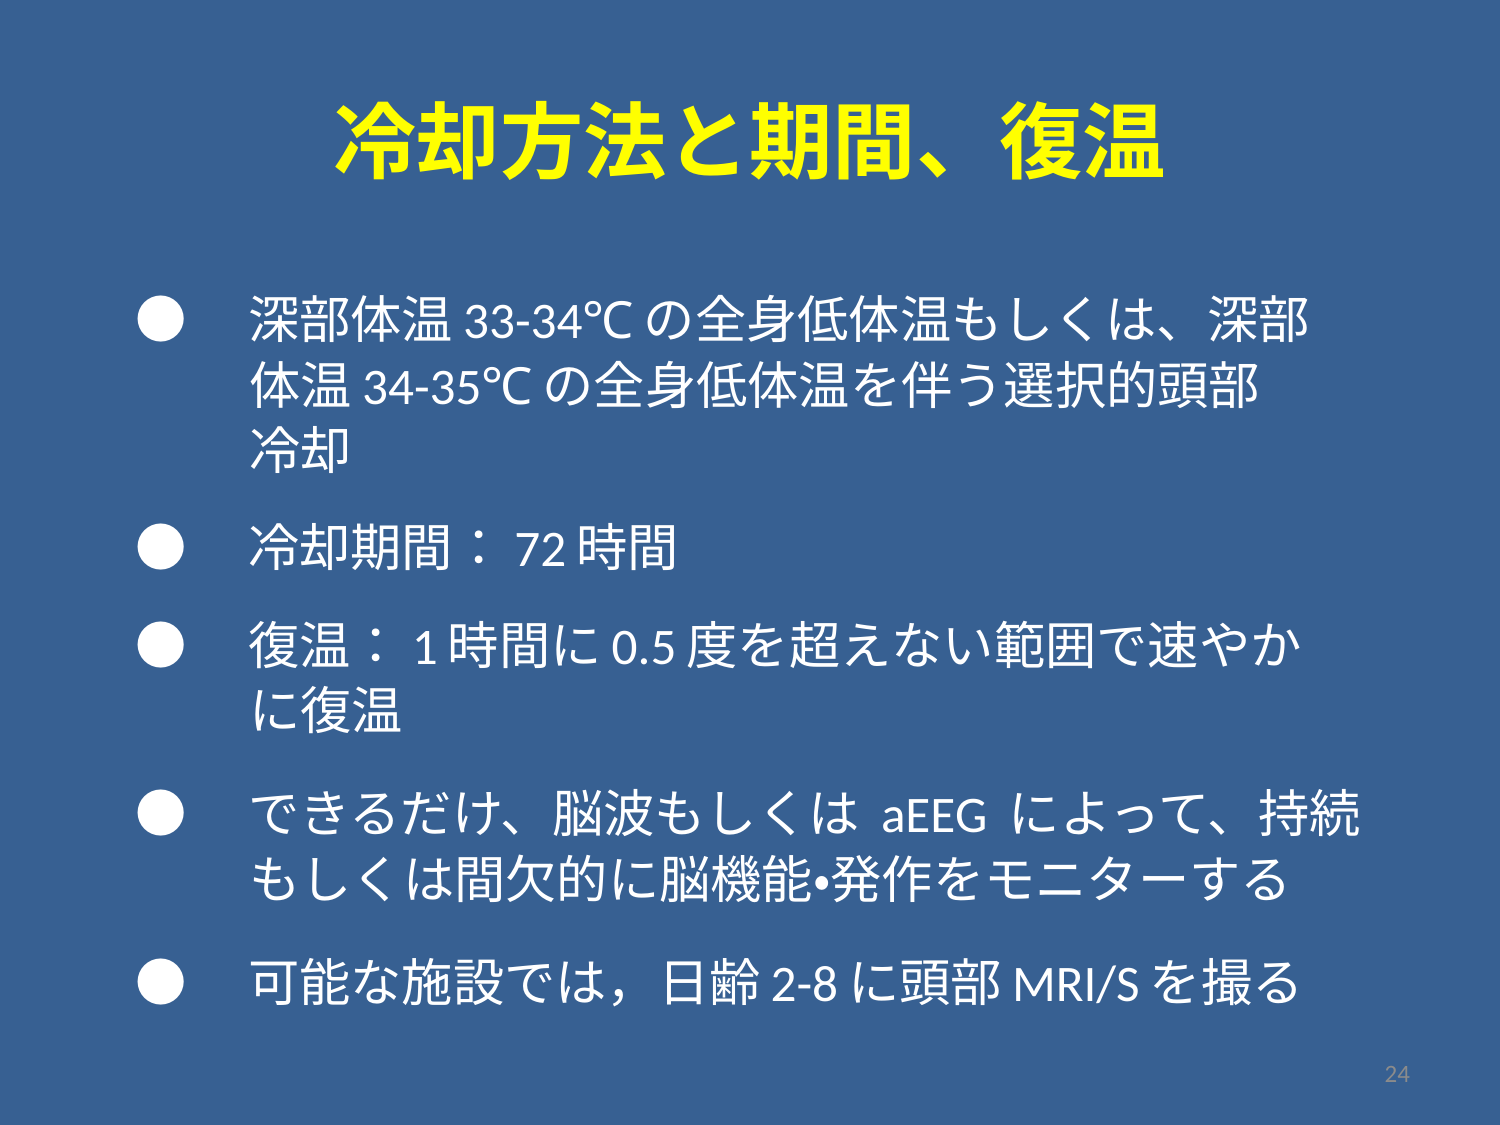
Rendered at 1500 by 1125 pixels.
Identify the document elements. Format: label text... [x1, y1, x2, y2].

list ● 深部体温33-34℃の全身低体温もしくは、深部 体温34-35℃の全身低体温を伴う選択的頭部 冷却 ● 冷却期間：72時間 ● 復温：1時間に0.5度を超えない範囲で速やか に復温 ● できるだけ、脳波もしくは aEEG によって、持続 もしくは間欠的に脳機能・発作をモニターする ● 可能な施設では，日齢2-8に頭部MRI/Sを撮る [120, 287, 1411, 1030]
slide_number 24 [1074, 1042, 1425, 1103]
title 冷却方法と期間、復温 [75, 45, 1425, 233]
